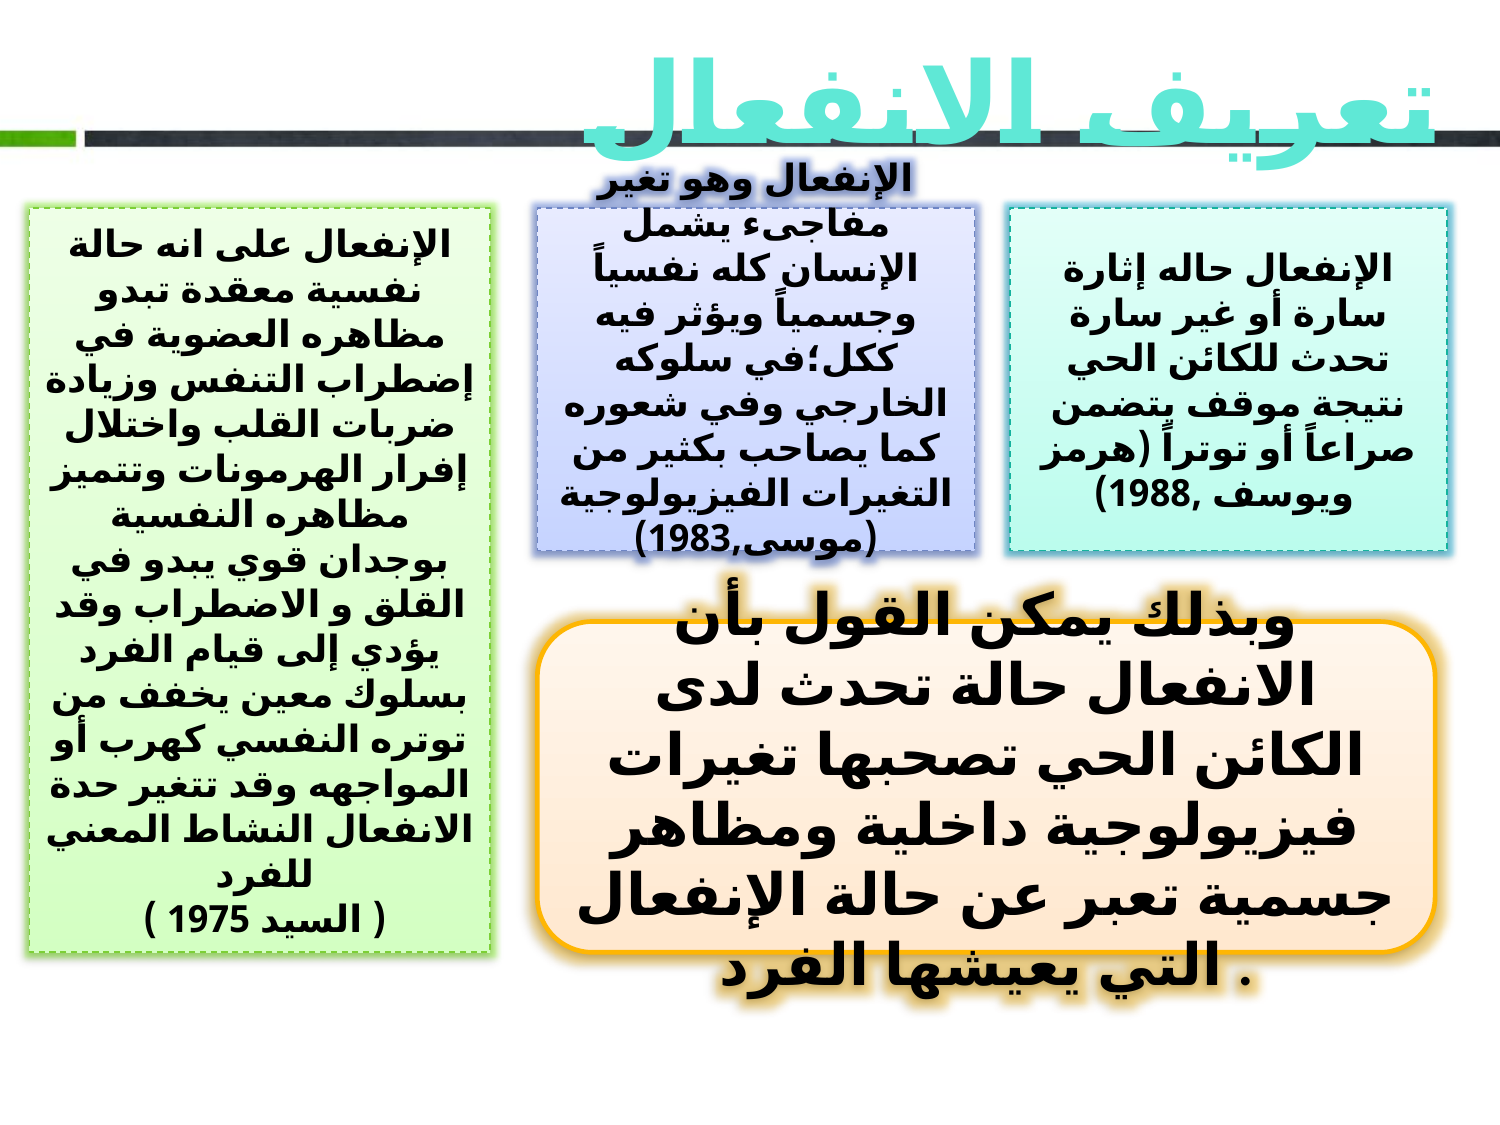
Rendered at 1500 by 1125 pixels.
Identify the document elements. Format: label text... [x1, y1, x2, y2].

text_box [0, 950, 1500, 1125]
text_box وبذلك يمكن القول بأن الانفعال حالة تحدث لدى الكائن الحي تصحبها تغيرات فيزيولوجية داخلية ومظاهر جسمية تعبر عن حالة الإنفعال التي يعيشها الفرد . [536, 620, 1436, 954]
text_box الإنفعال وهو تغير مفاجىء يشمل الإنسان كله نفسياً وجسمياً ويؤثر فيه ككل؛في سلوكه الخارجي وفي شعوره كما يصاحب بكثير من التغيرات الفيزيولوجية (موسى,1983) [537, 207, 975, 551]
picture [0, 0, 1500, 950]
text_box الإنفعال حاله إثارة سارة أو غير سارة تحدث للكائن الحي نتيجة موقف يتضمن صراعاً أو توتراً (هرمز ويوسف ,1988) [1009, 207, 1448, 551]
title تعريف الانفعال [76, 149, 1456, 185]
text_box الإنفعال على انه حالة نفسية معقدة تبدو مظاهره العضوية في إضطراب التنفس وزيادة ضربات القلب واختلال إفرار الهرمونات وتتميز مظاهره النفسية بوجدان قوي يبدو في القلق و الاضطراب وقد يؤدي إلى قيام الفرد بسلوك معين يخفف من توتره النفسي كهرب أو المواجهه وقد تتغير حدة الانفعال النشاط المعني للفرد ( السيد 1975 ) [29, 207, 491, 953]
